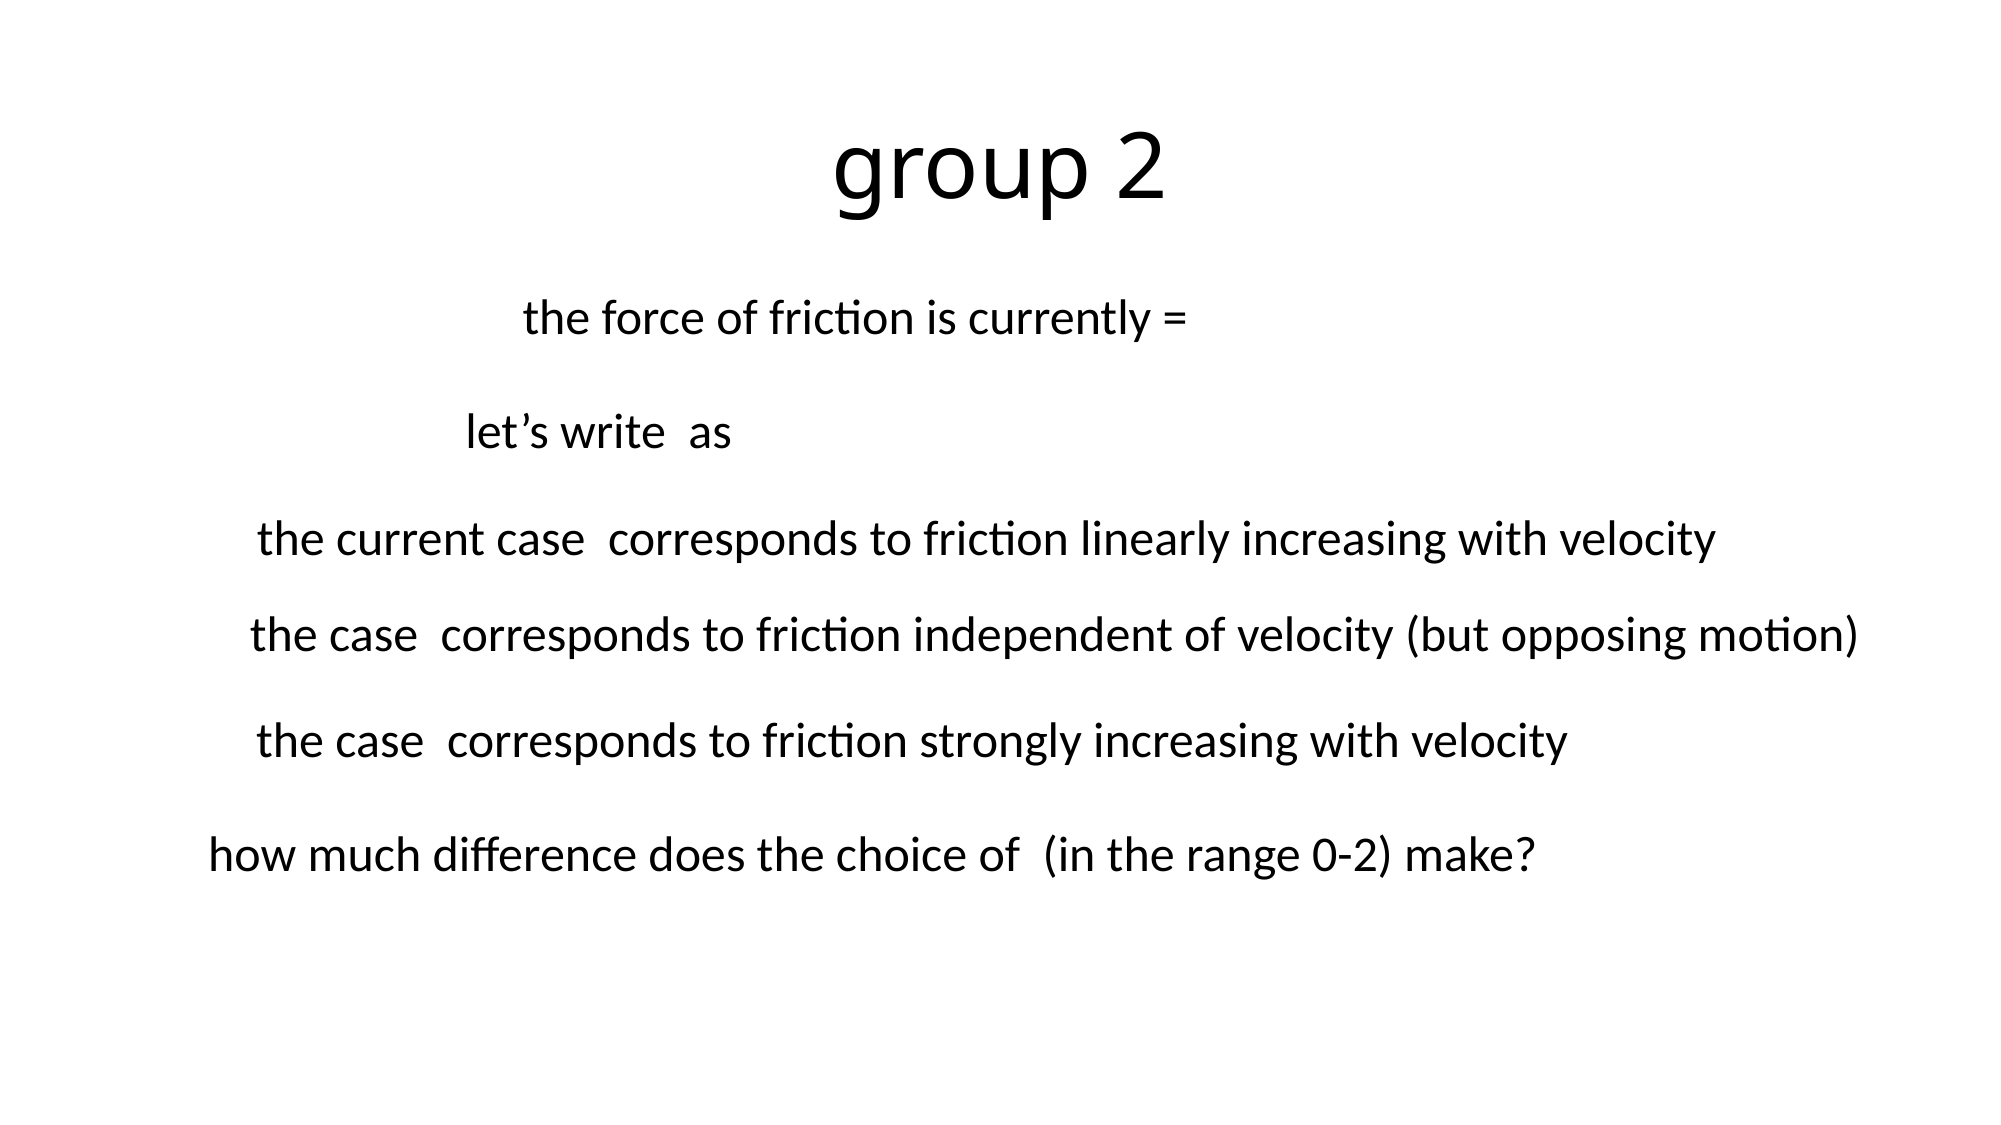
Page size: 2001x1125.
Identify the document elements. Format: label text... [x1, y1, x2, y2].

title group 2 [137, 59, 1863, 278]
